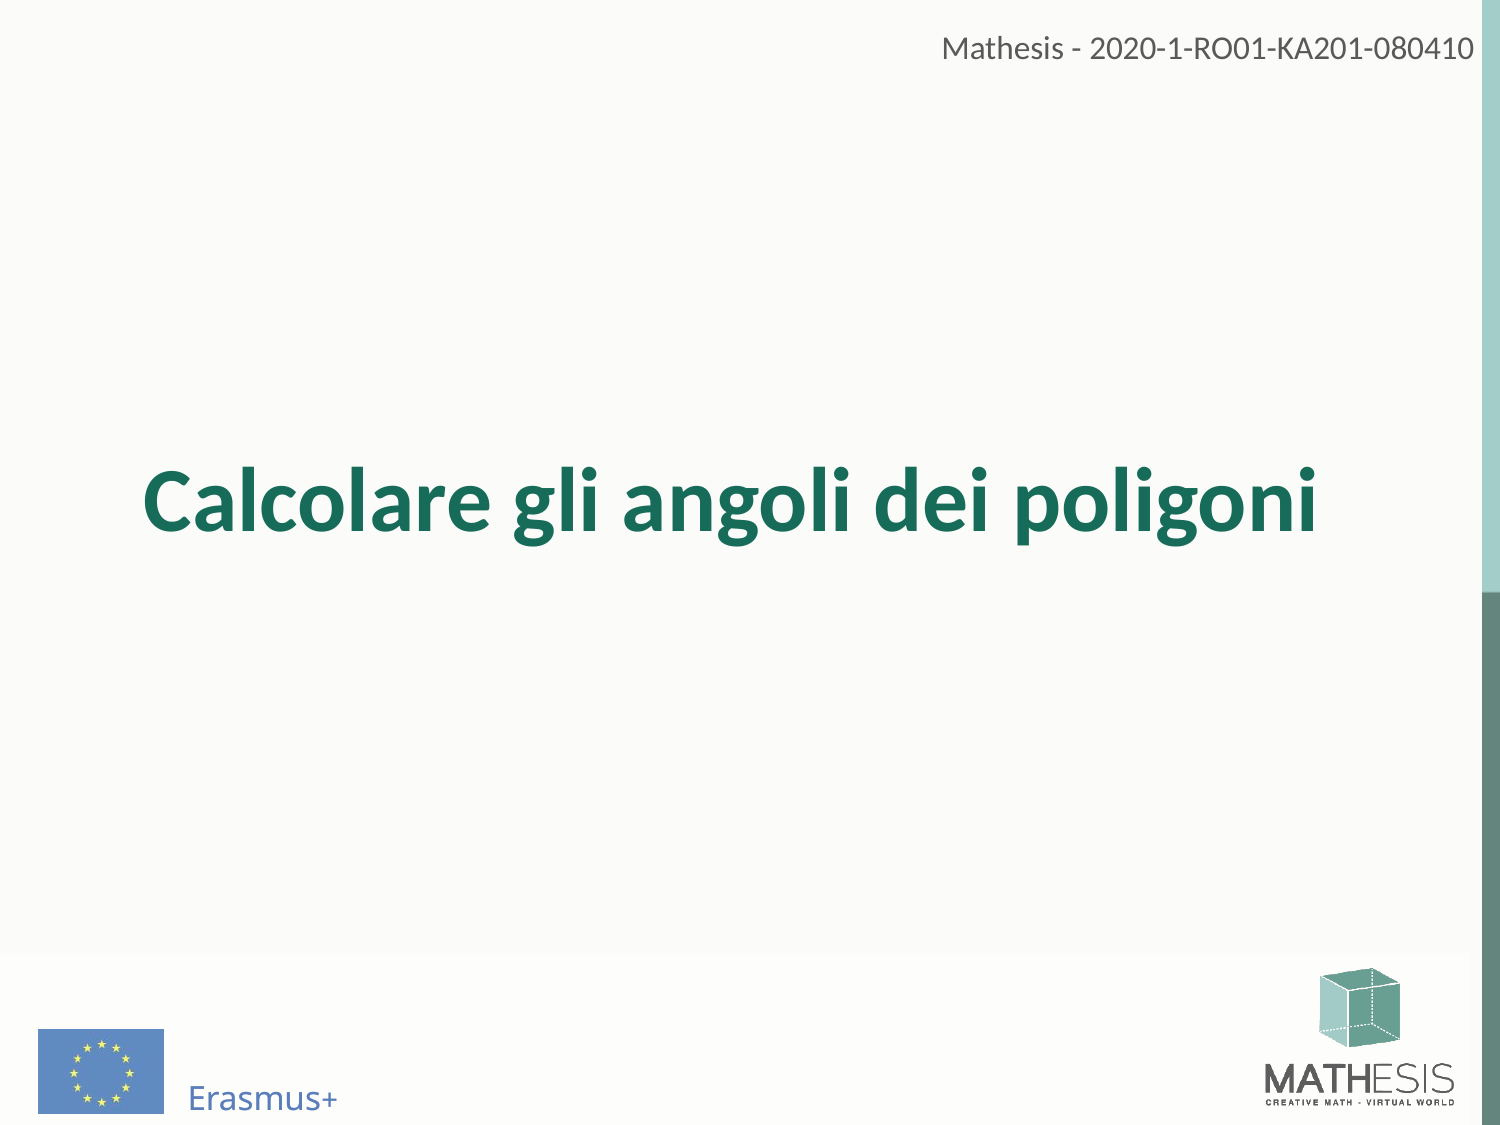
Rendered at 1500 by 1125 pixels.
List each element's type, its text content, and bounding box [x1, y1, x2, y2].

title Calcolare gli angoli dei poligoni [53, 432, 1411, 674]
